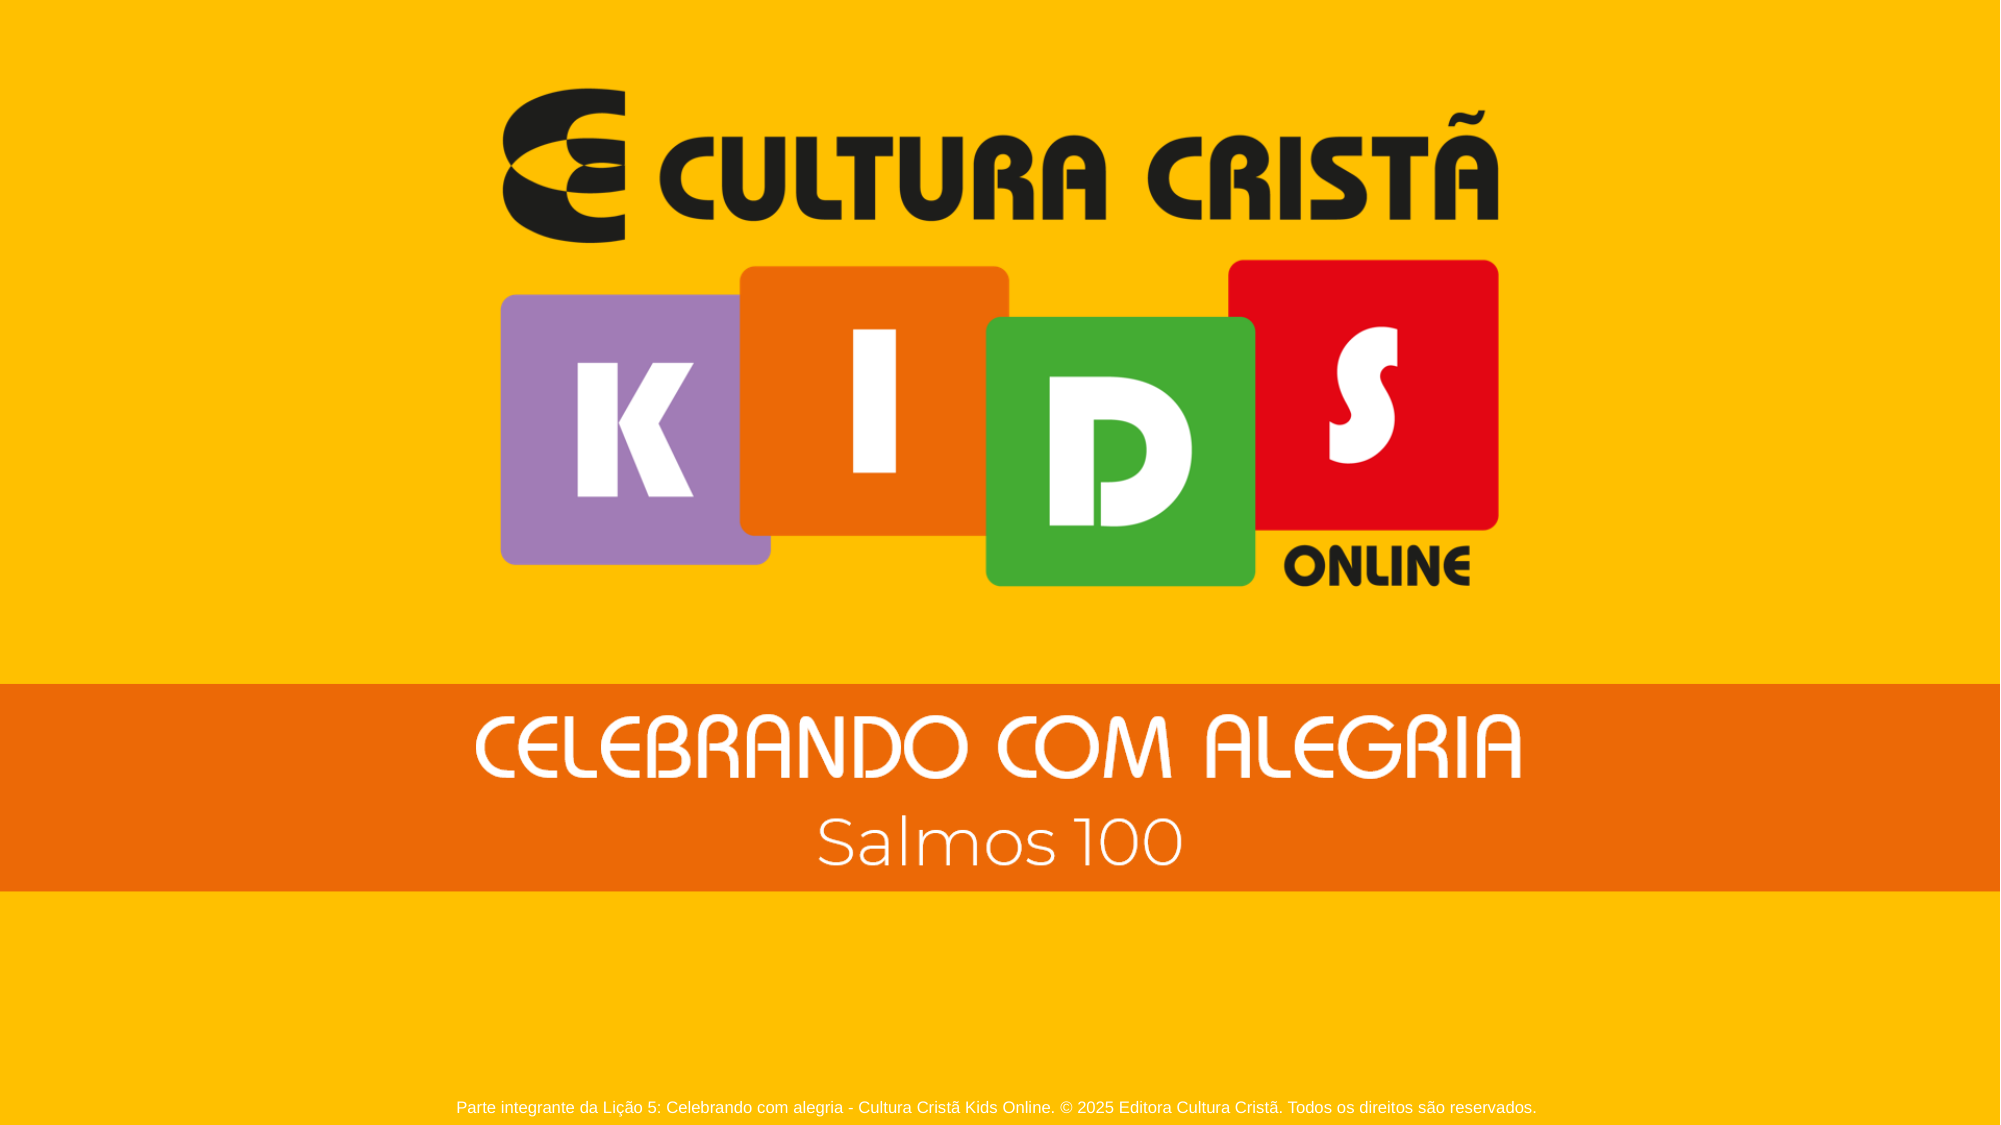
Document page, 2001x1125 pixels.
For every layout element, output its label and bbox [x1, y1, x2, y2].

text_box [0, 0, 2000, 1125]
